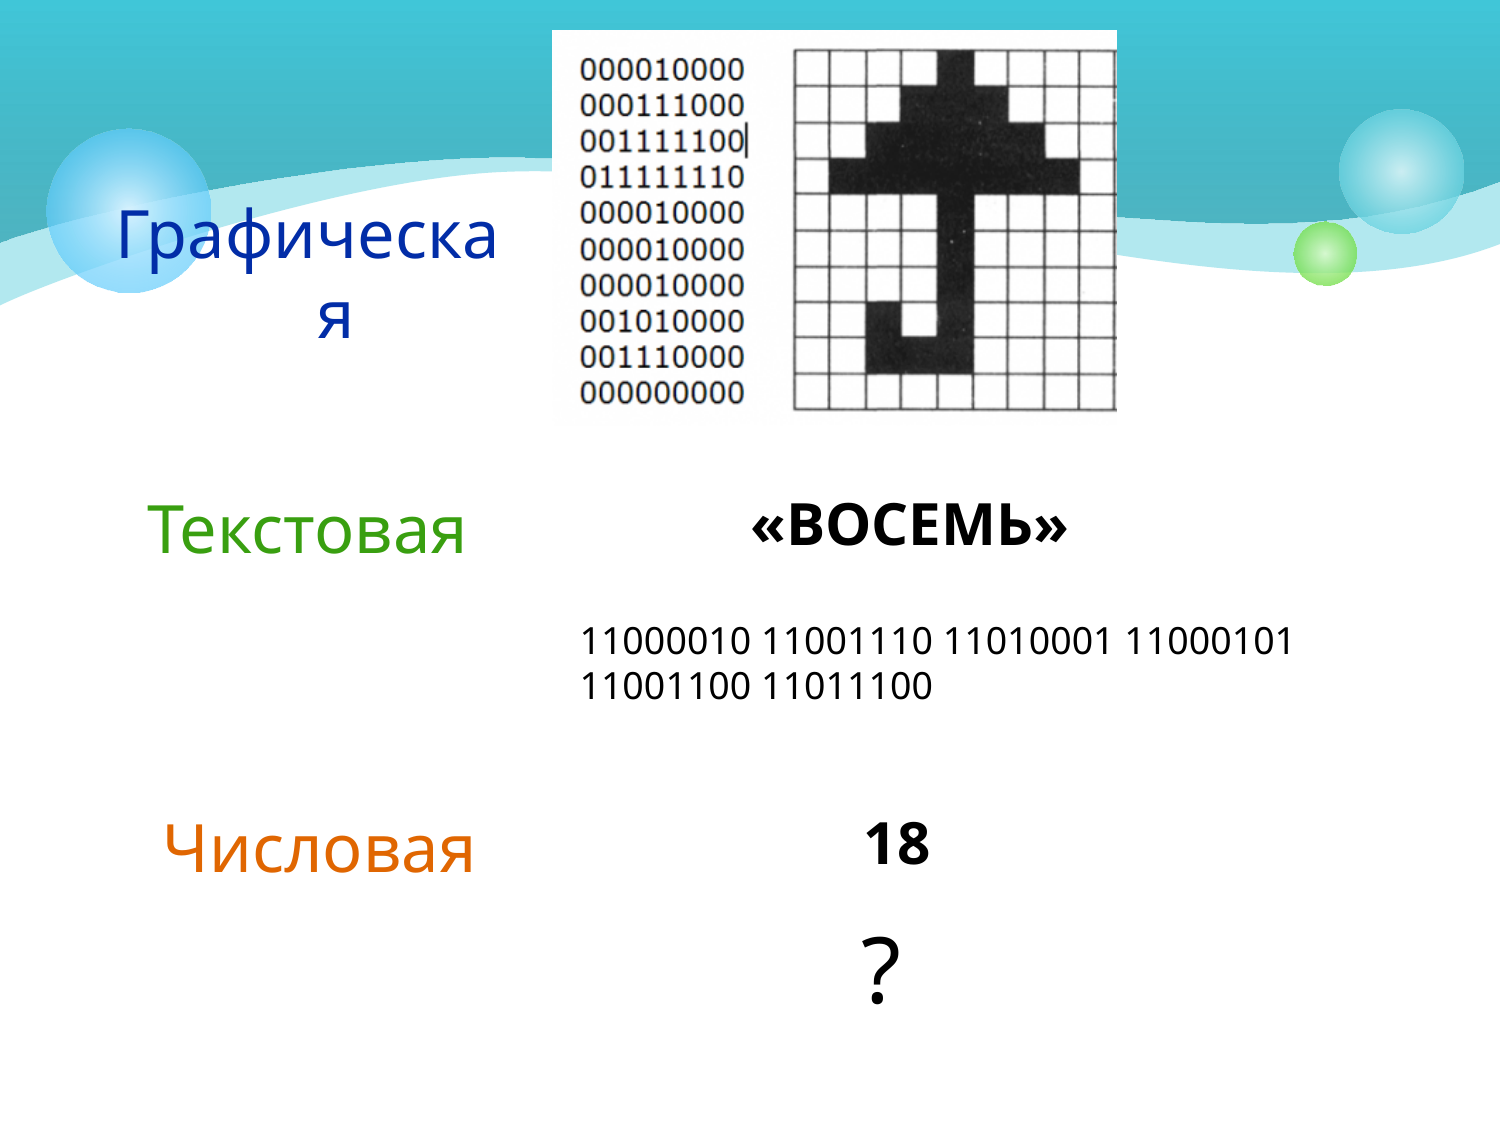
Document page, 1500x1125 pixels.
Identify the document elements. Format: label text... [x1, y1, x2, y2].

text_box ? [846, 905, 917, 1030]
text_box Текстовая [88, 479, 528, 582]
text_box Числовая [100, 798, 539, 901]
list Графическая [88, 184, 519, 287]
picture [525, 30, 1117, 426]
text_box 18 [849, 798, 946, 884]
text_box 11000010 11001110 11010001 11000101 11001100 11011100 [564, 609, 1312, 715]
text_box «ВОСЕМЬ» [735, 479, 1085, 565]
